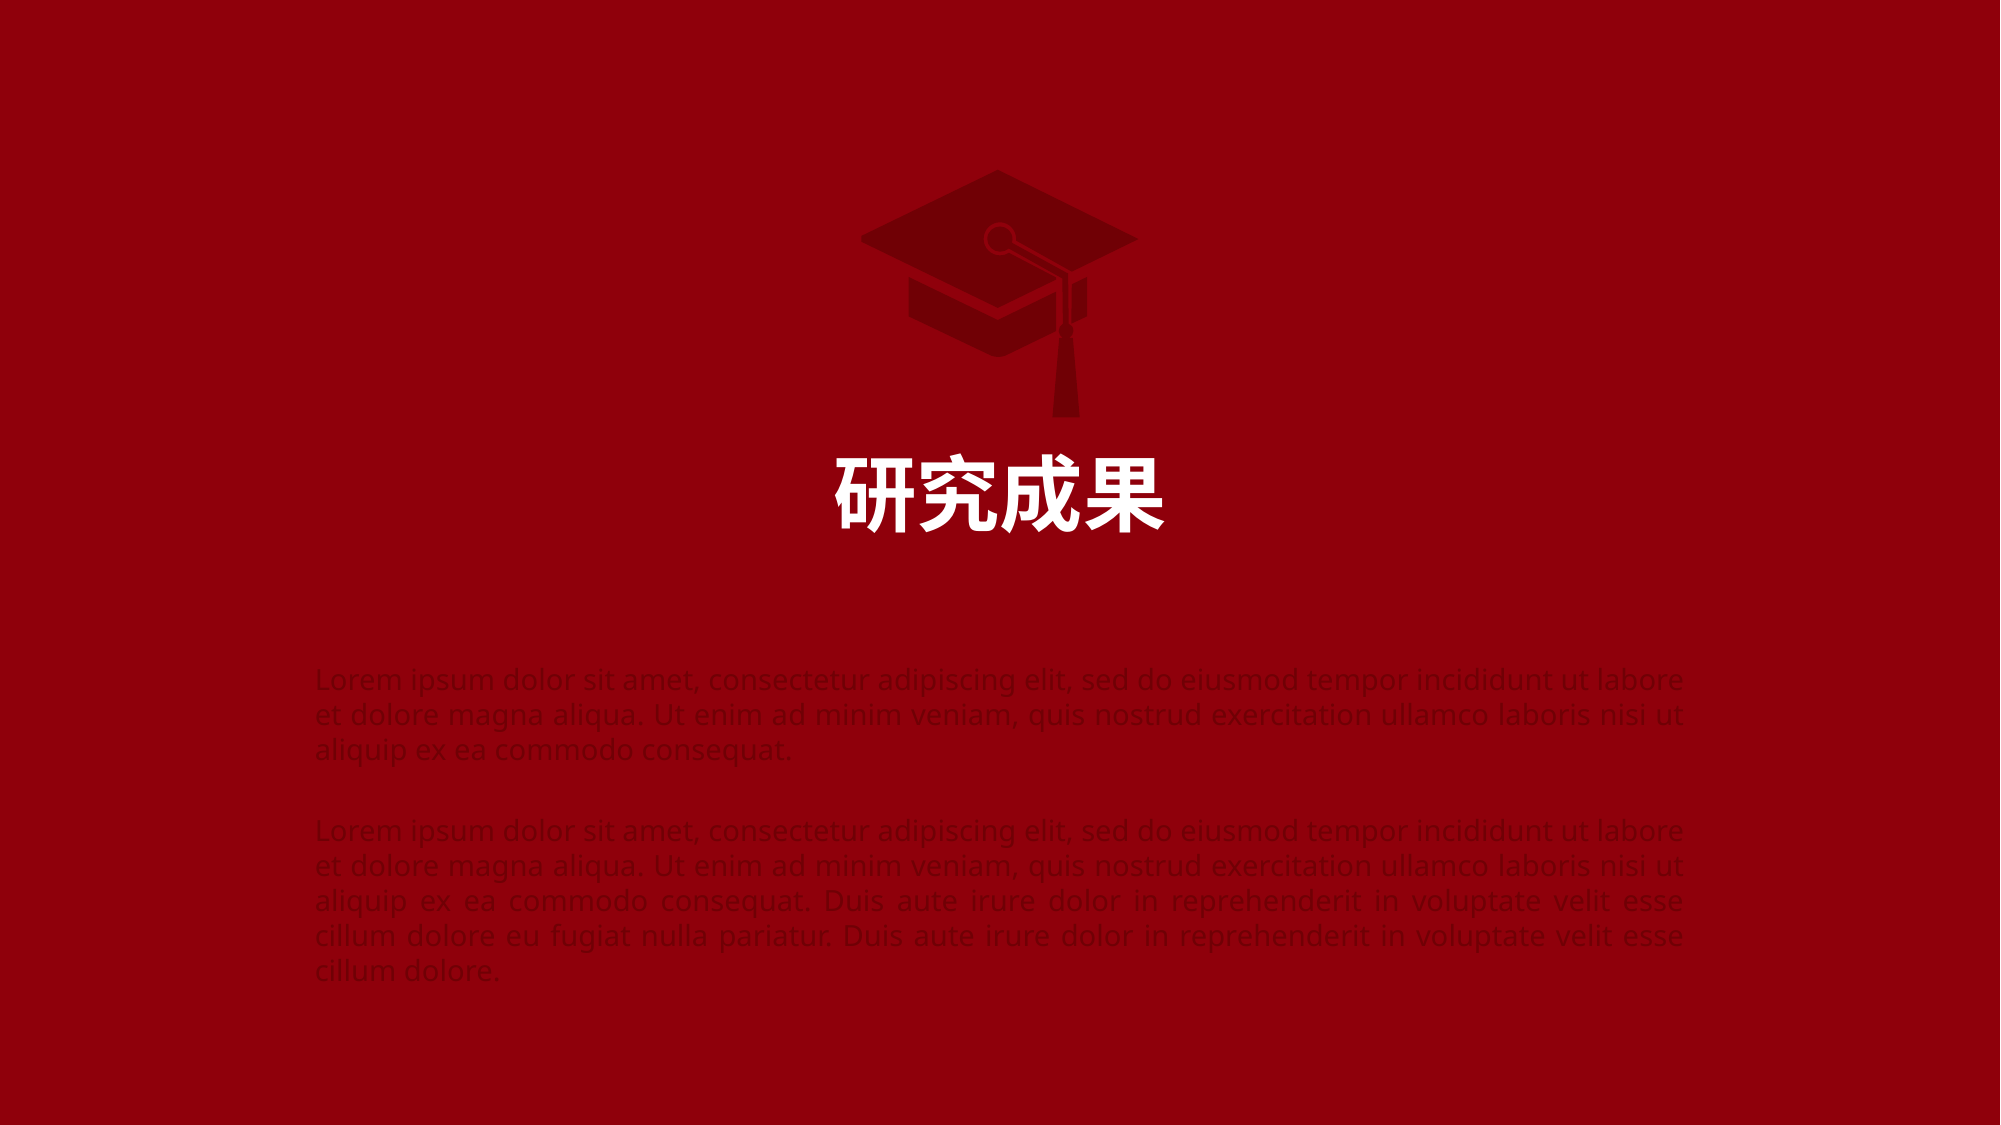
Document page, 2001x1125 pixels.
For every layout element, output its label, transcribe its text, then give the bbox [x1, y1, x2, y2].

title 研究成果 [249, 417, 1750, 551]
text_box Lorem ipsum dolor sit amet, consectetur adipiscing elit, sed do eiusmod tempor incididunt ut labore et dolore magna aliqua. Ut enim ad minim veniam, quis nostrud exercitation ullamco laboris nisi ut aliquip ex ea commodo consequat. Duis aute irure dolor in reprehenderit in voluptate velit esse cillum dolore eu fugiat nulla pariatur. Duis aute irure dolor in reprehenderit in voluptate velit esse cillum dolore. [300, 804, 1700, 995]
text_box Lorem ipsum dolor sit amet, consectetur adipiscing elit, sed do eiusmod tempor incididunt ut labore et dolore magna aliqua. Ut enim ad minim veniam, quis nostrud exercitation ullamco laboris nisi ut aliquip ex ea commodo consequat. [300, 654, 1700, 774]
